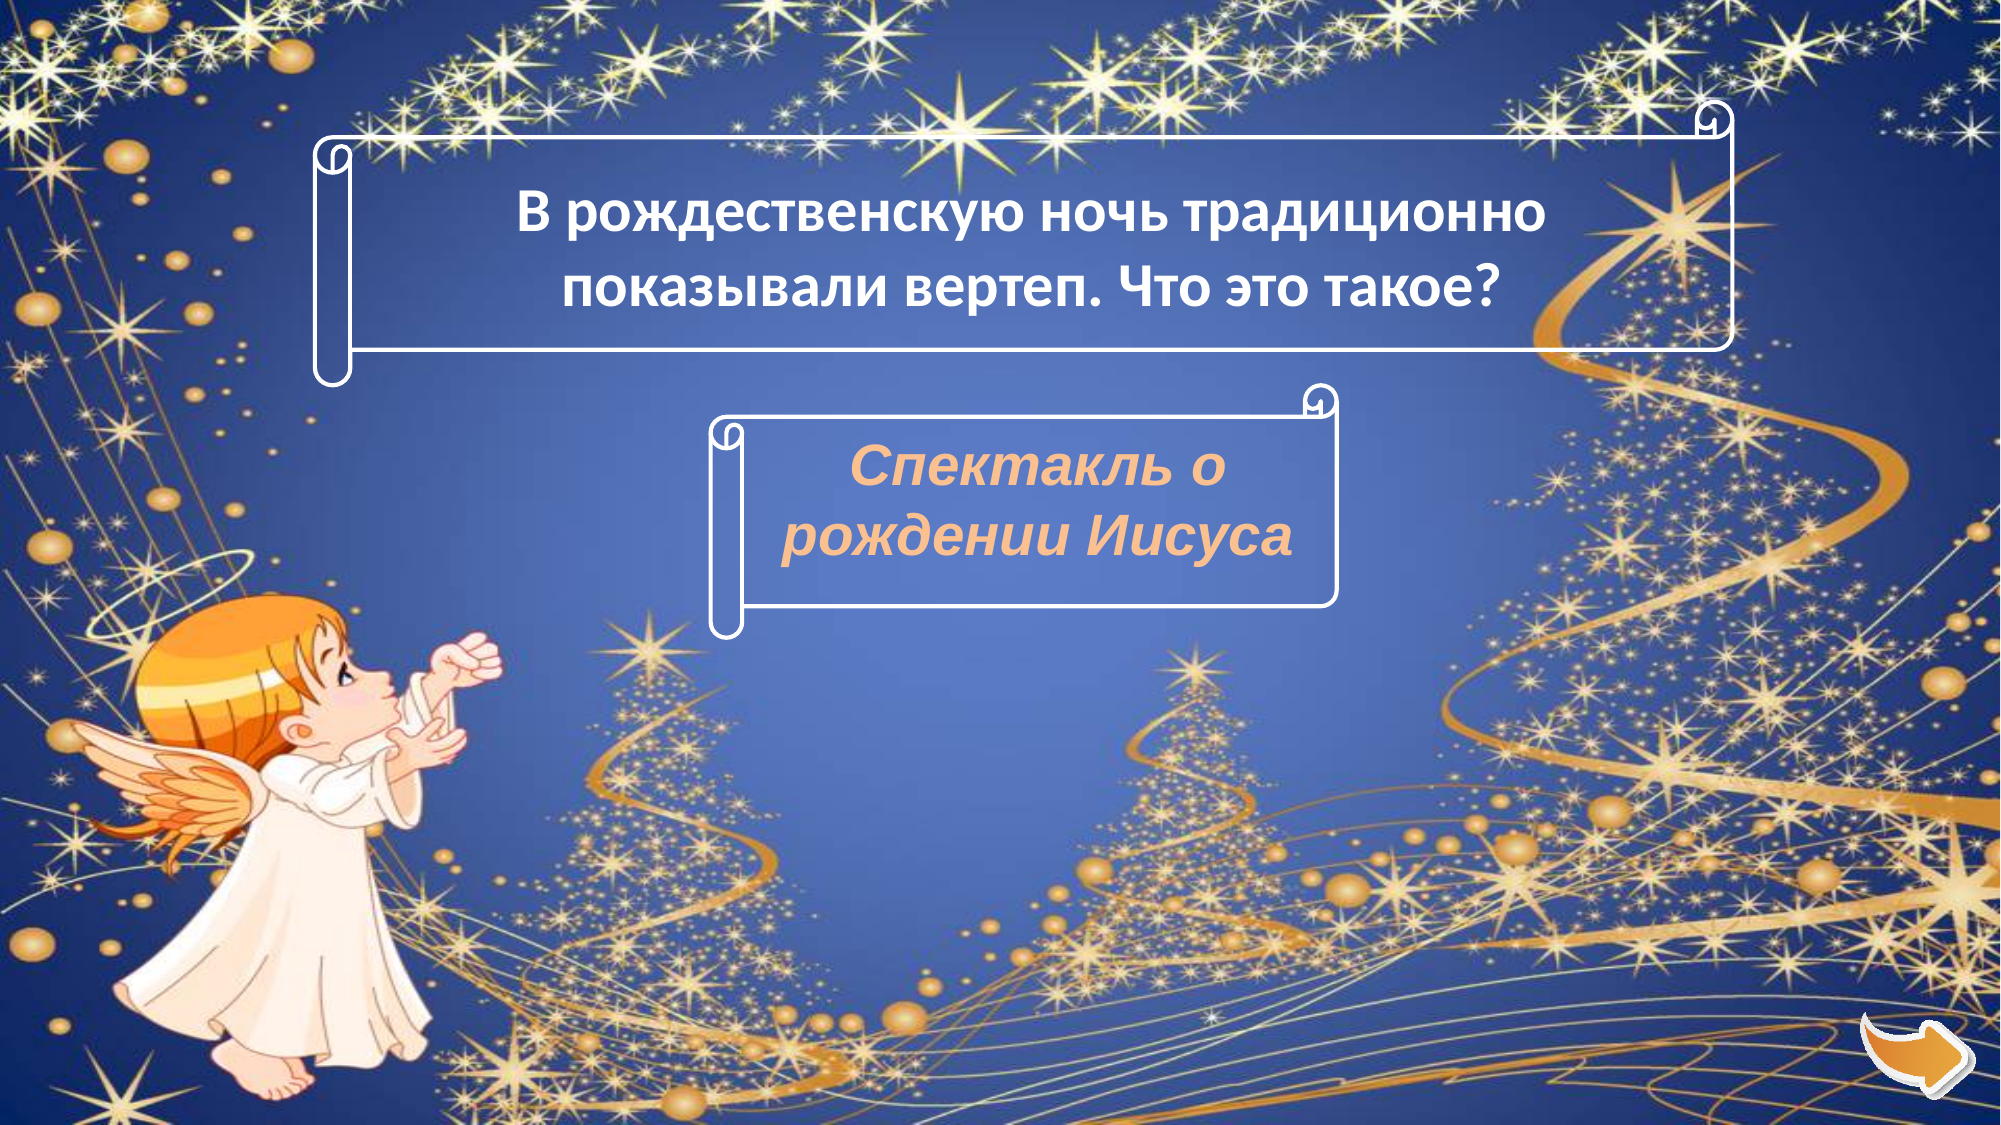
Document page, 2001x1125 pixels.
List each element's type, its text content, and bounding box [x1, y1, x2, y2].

text_box В рождественскую ночь традиционно показывали вертеп. Что это такое? [312, 99, 1735, 388]
picture [0, 0, 2001, 1125]
text_box Спектакль о рождении Иисуса [740, 419, 1337, 575]
text_box [708, 383, 1339, 640]
